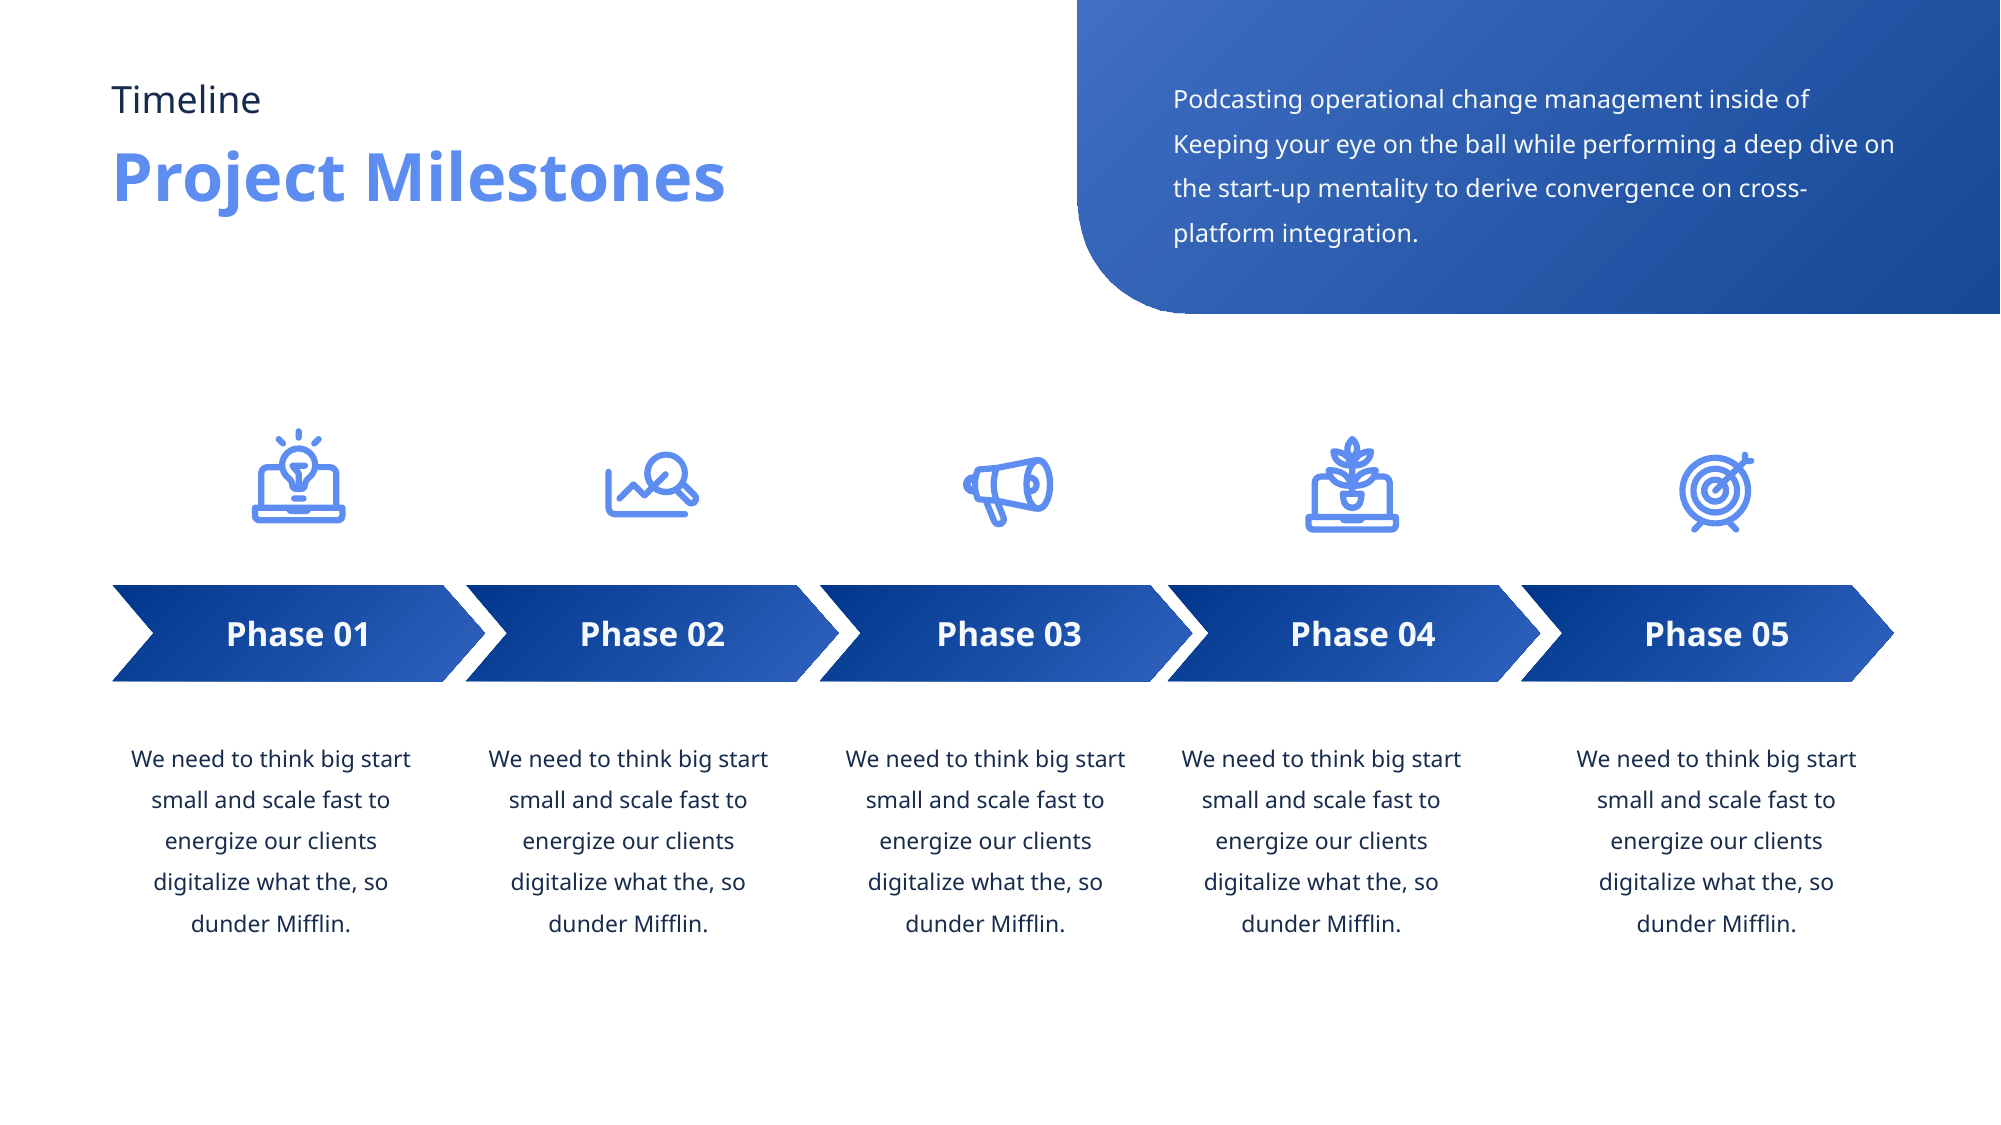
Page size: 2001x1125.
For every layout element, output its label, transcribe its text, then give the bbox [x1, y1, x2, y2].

text_box Timeline [96, 68, 278, 129]
text_box Phase 04 [1222, 605, 1504, 661]
text_box [962, 457, 1054, 528]
text_box [1165, 584, 1542, 683]
text_box We need to think big start small and scale fast to energize our clients digitalize what the, so dunder Mifflin. [459, 723, 798, 944]
text_box We need to think big start small and scale fast to energize our clients digitalize what the, so dunder Mifflin. [102, 723, 440, 944]
text_box [463, 584, 840, 683]
text_box Phase 03 [868, 605, 1151, 661]
text_box [1679, 451, 1755, 533]
picture [1078, 0, 2000, 314]
text_box [110, 584, 487, 683]
text_box Project Milestones [96, 127, 833, 223]
text_box We need to think big start small and scale fast to energize our clients digitalize what the, so dunder Mifflin. [817, 723, 1153, 944]
text_box Phase 02 [511, 605, 794, 661]
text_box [605, 451, 700, 518]
text_box We need to think big start small and scale fast to energize our clients digitalize what the, so dunder Mifflin. [1153, 723, 1491, 944]
text_box We need to think big start small and scale fast to energize our clients digitalize what the, so dunder Mifflin. [1548, 723, 1886, 944]
text_box Phase 01 [157, 605, 440, 661]
text_box [1519, 584, 1896, 683]
text_box [817, 584, 1194, 683]
text_box [1305, 436, 1400, 533]
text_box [251, 428, 346, 524]
text_box Phase 05 [1575, 605, 1858, 661]
